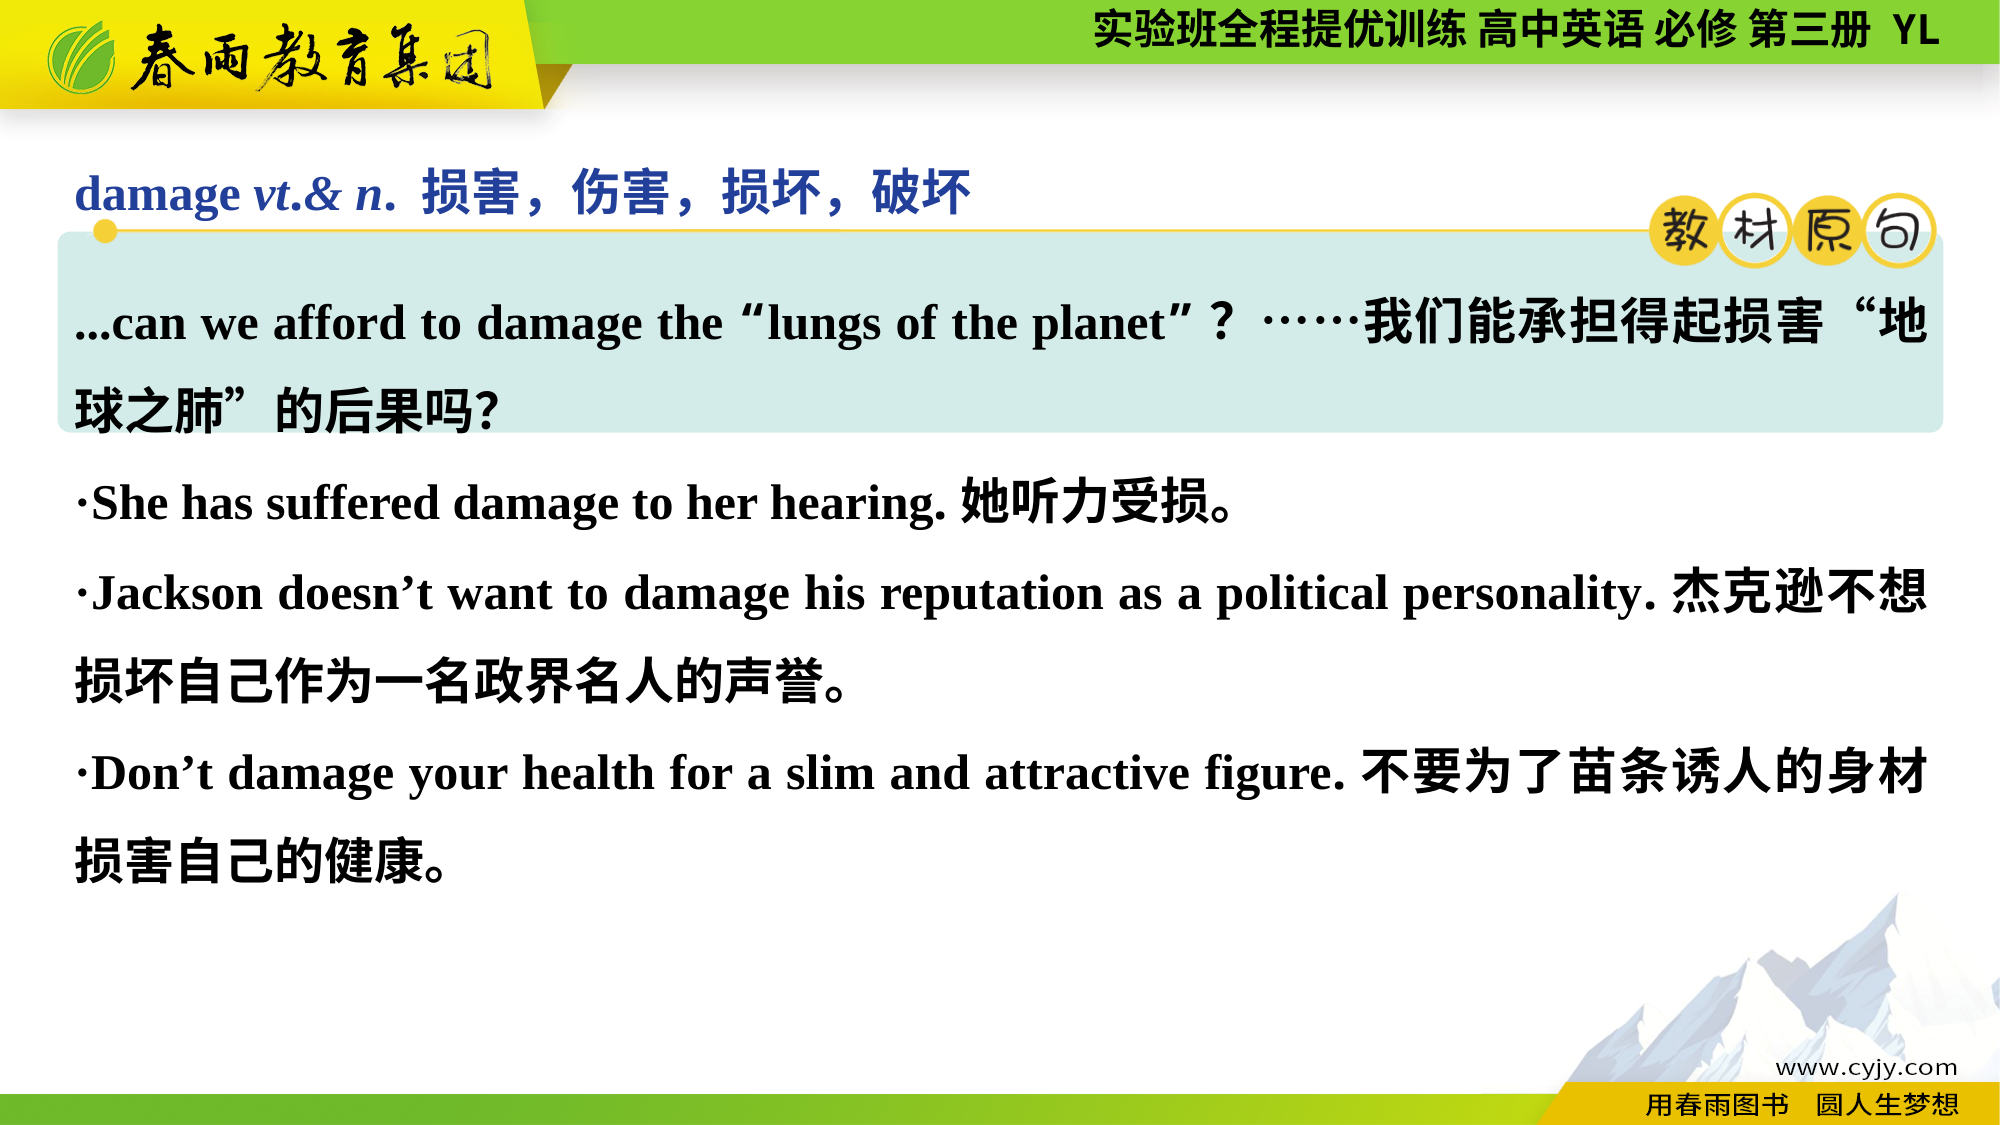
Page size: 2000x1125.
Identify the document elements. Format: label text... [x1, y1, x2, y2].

list damage vt.& n. 损害，伤害，损坏，破坏 ...can we afford to damage the “lungs of the planet”？……我们能承担得起损害“地球之肺”的后果吗？ ·She has suffered damage to her hearing.她听力受损。 ·Jackson doesn’t want to damage his reputation as a political personality.杰克逊不想损坏自己作为一名政界名人的声誉。 ·Don’t damage your health for a slim and attractive figure.不要为了苗条诱人的身材损害自己的健康。 [59, 122, 1944, 905]
picture [0, 0, 2000, 1125]
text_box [87, 184, 1938, 271]
